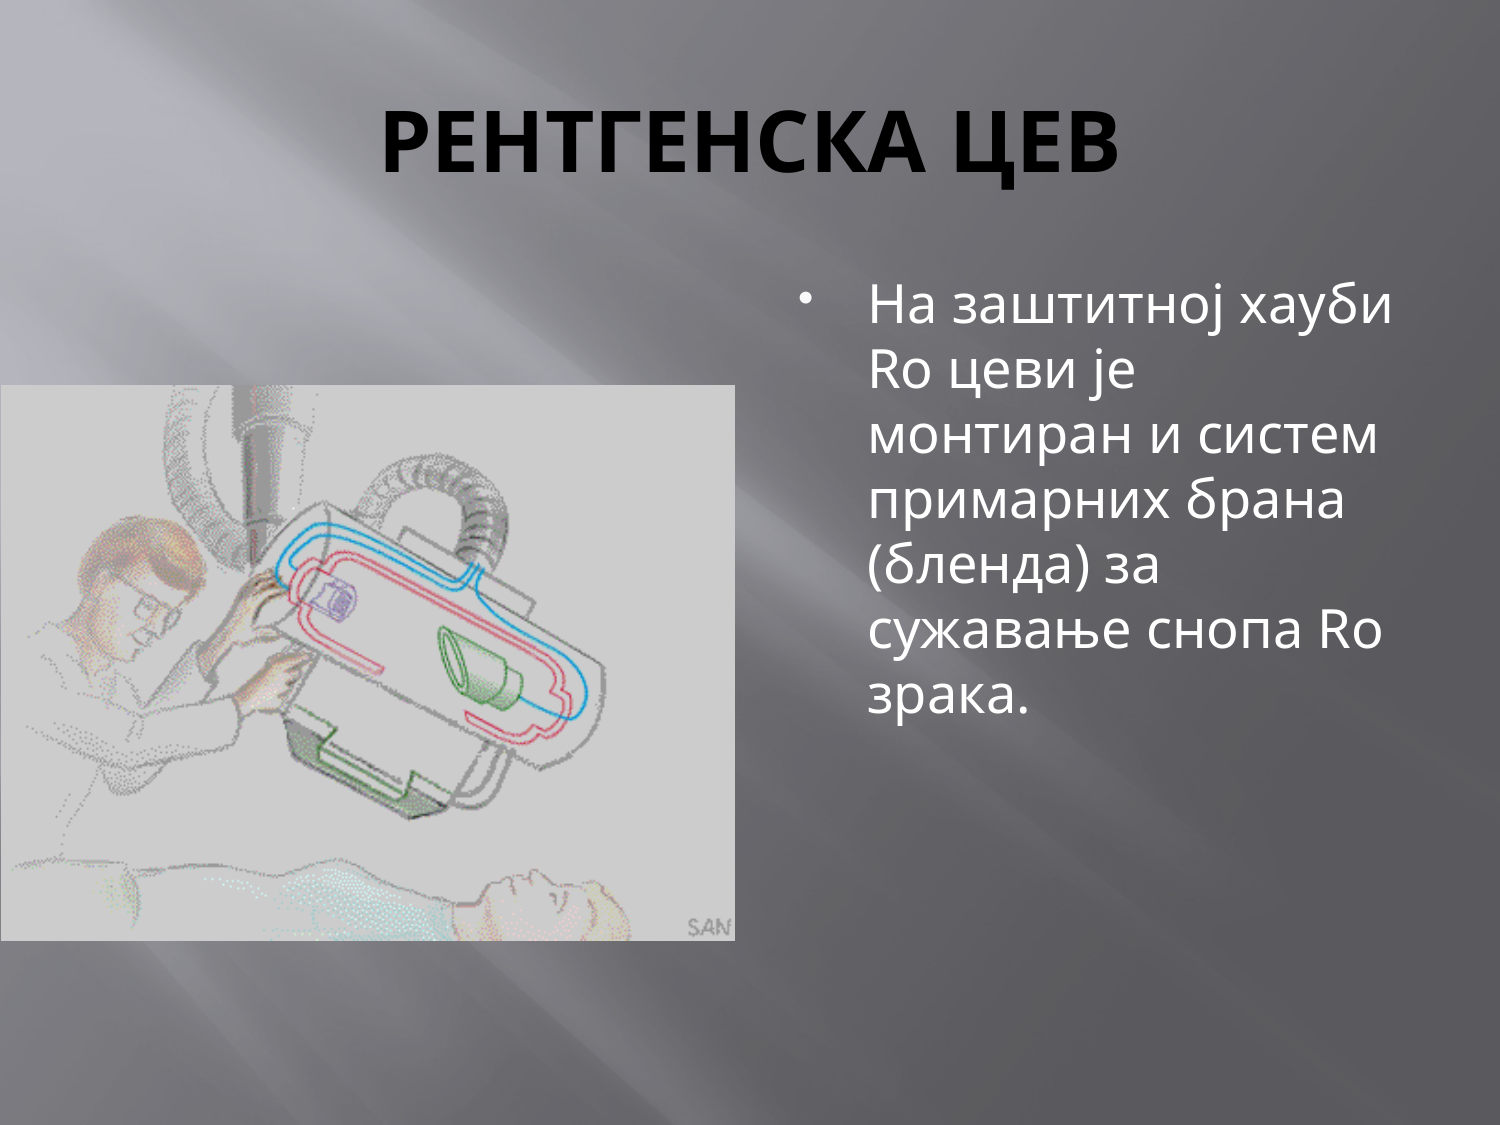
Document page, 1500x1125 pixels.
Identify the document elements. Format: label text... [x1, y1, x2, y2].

title РЕНТГЕНСКА ЦЕВ [75, 45, 1425, 233]
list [1, 385, 735, 941]
list На заштитној хауби Ro цеви је монтиран и систем примарних брана (бленда) за сужавање снопа Ro зрака. [762, 262, 1425, 1005]
